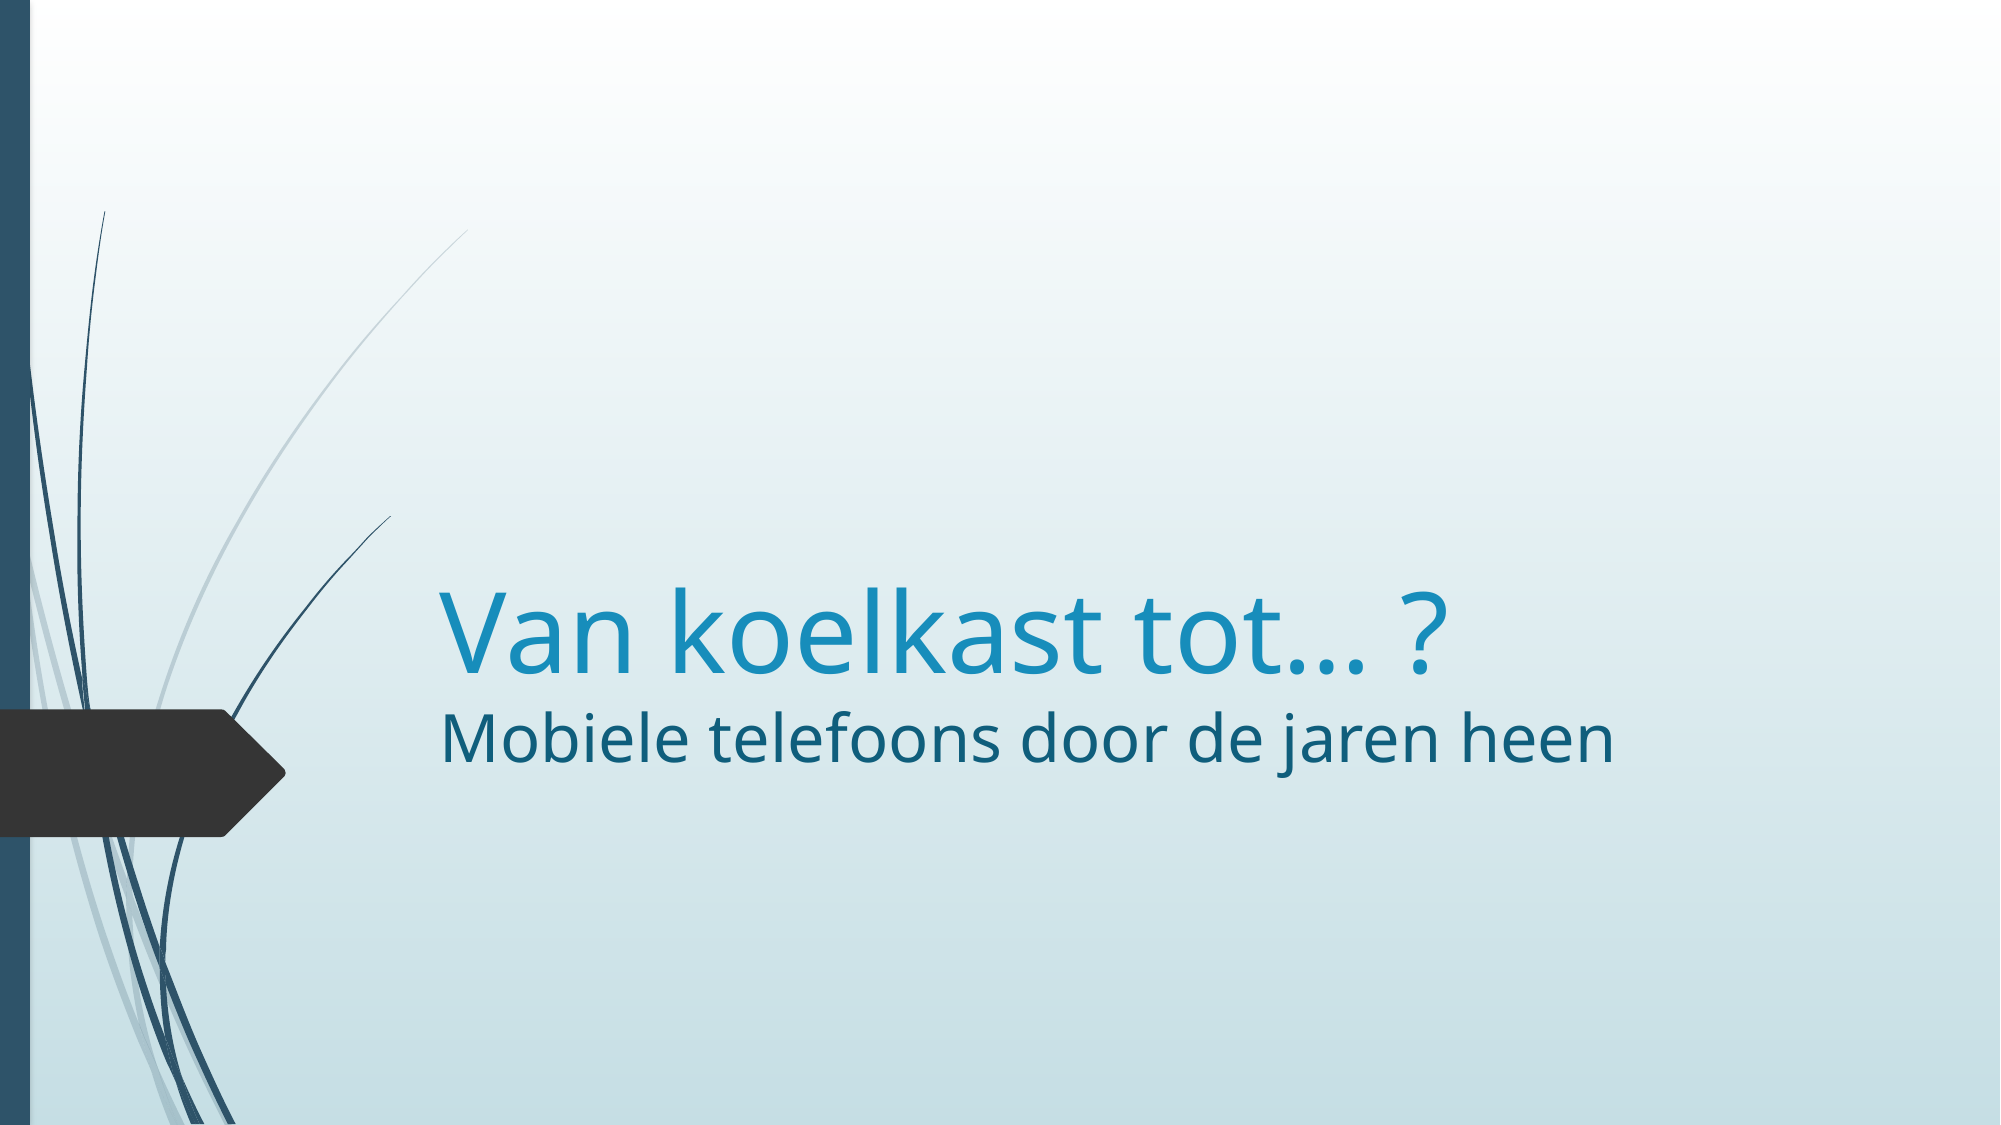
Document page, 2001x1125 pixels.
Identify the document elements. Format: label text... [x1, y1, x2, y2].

title Van koelkast tot… ? Mobiele telefoons door de jaren heen [424, 412, 1888, 784]
